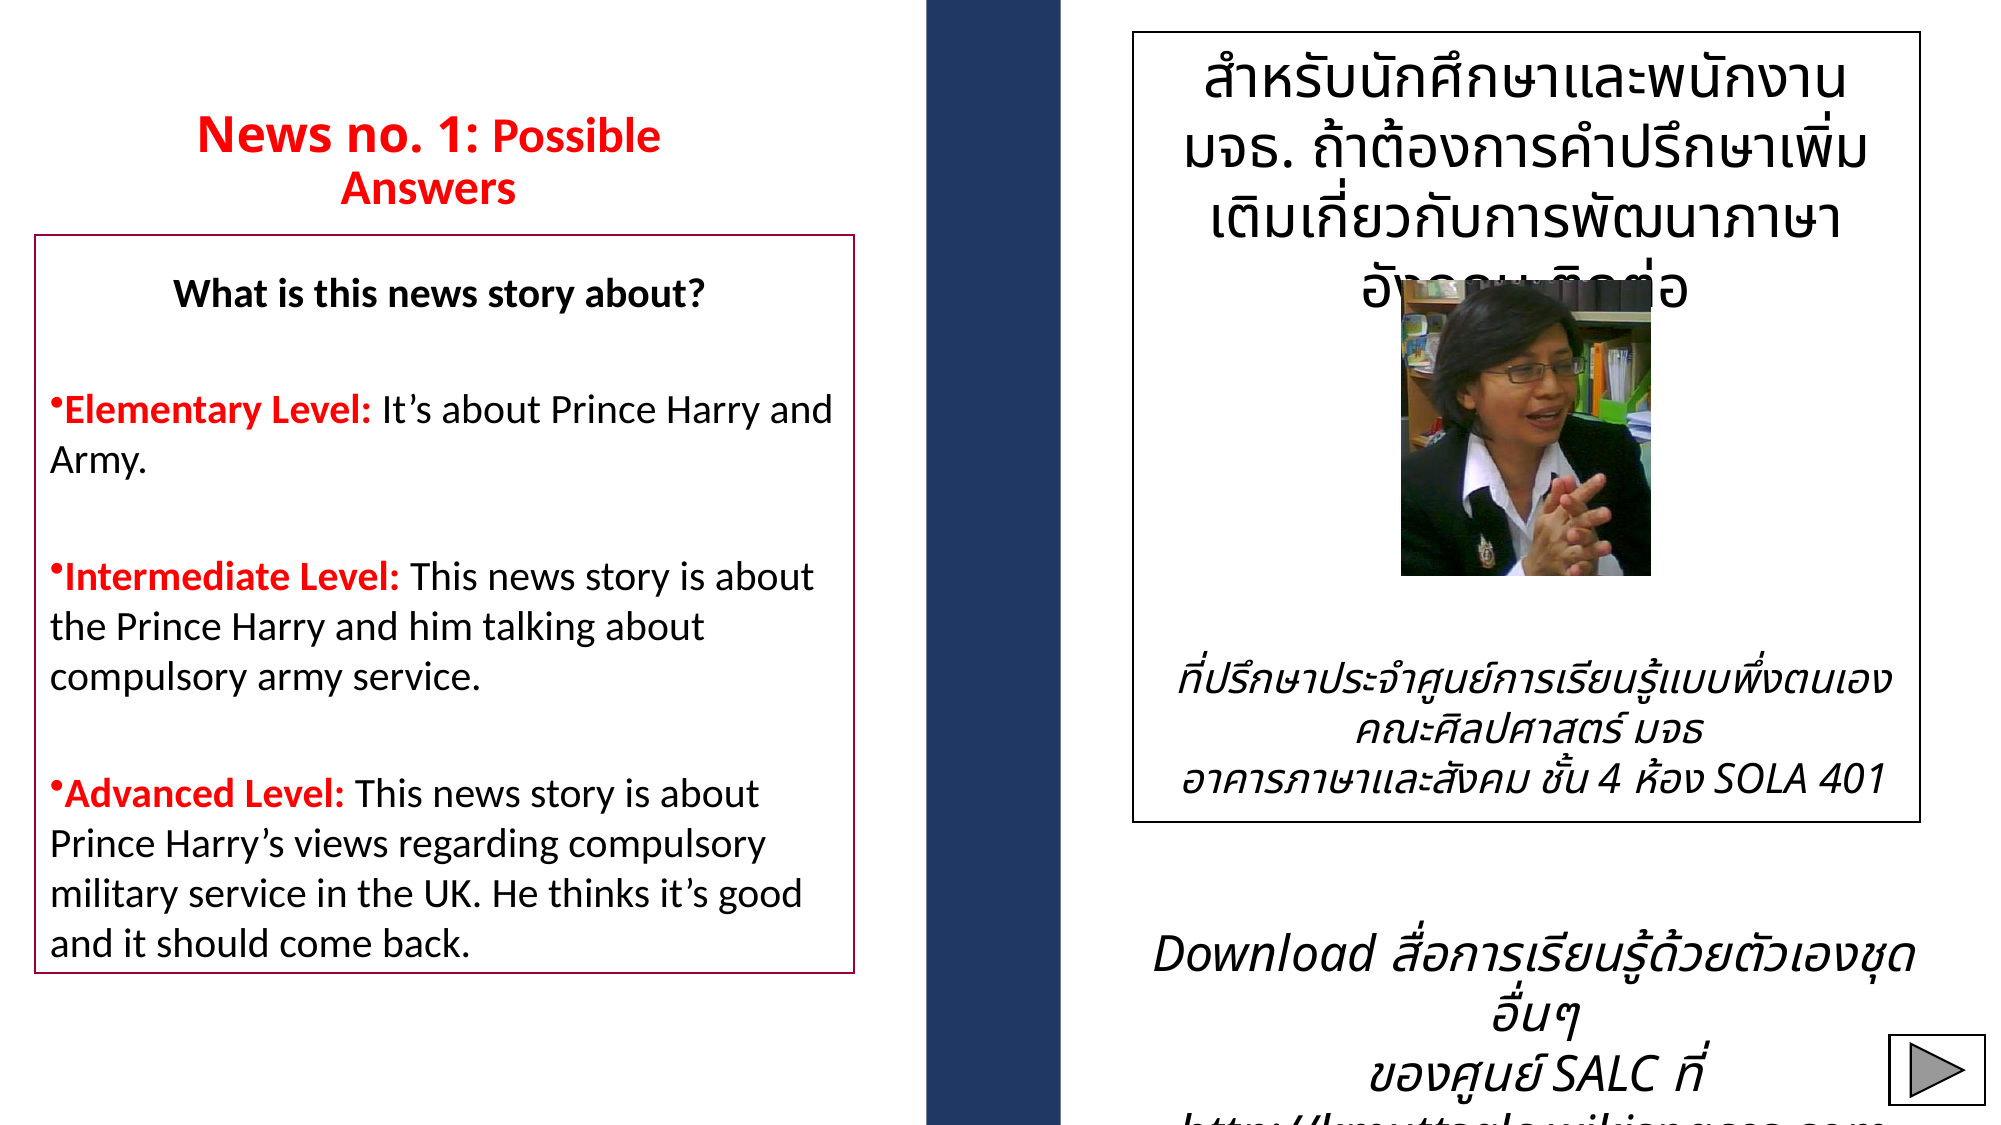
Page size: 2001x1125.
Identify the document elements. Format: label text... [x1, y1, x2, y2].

text_box ที่ปรึกษาประจำศูนย์การเรียนรู้แบบพึ่งตนเอง คณะศิลปศาสตร์ มจธ อาคารภาษาและสังคม ชั้น 4 ห้อง SOLA 401 Download สื่อการเรียนรู้ด้วยตัวเองชุดอื่นๆ ของศูนย์ SALC ที่ http://kmuttsalc.wikispaces.com [1132, 643, 1935, 1125]
text_box [1935, 1034, 1986, 1106]
table_header News no. 1: Possible Answers [91, 91, 767, 234]
text_box What is this news story about? Elementary Level: It’s about Prince Harry and Army. Intermediate Level: This news story is about the Prince Harry and him talking about compulsory army service. Advanced Level: This news story is about Prince Harry’s views regarding compulsory military service in the UK. He thinks it’s good and it should come back. [35, 234, 855, 974]
text_box สำหรับนักศึกษาและพนักงาน มจธ. ถ้าต้องการคำปรึกษาเพิ่มเติมเกี่ยวกับการพัฒนาภาษาอังกฤษ ติดต่อ [1132, 31, 1921, 643]
text_box [925, 0, 1062, 1125]
picture [1401, 280, 1651, 576]
